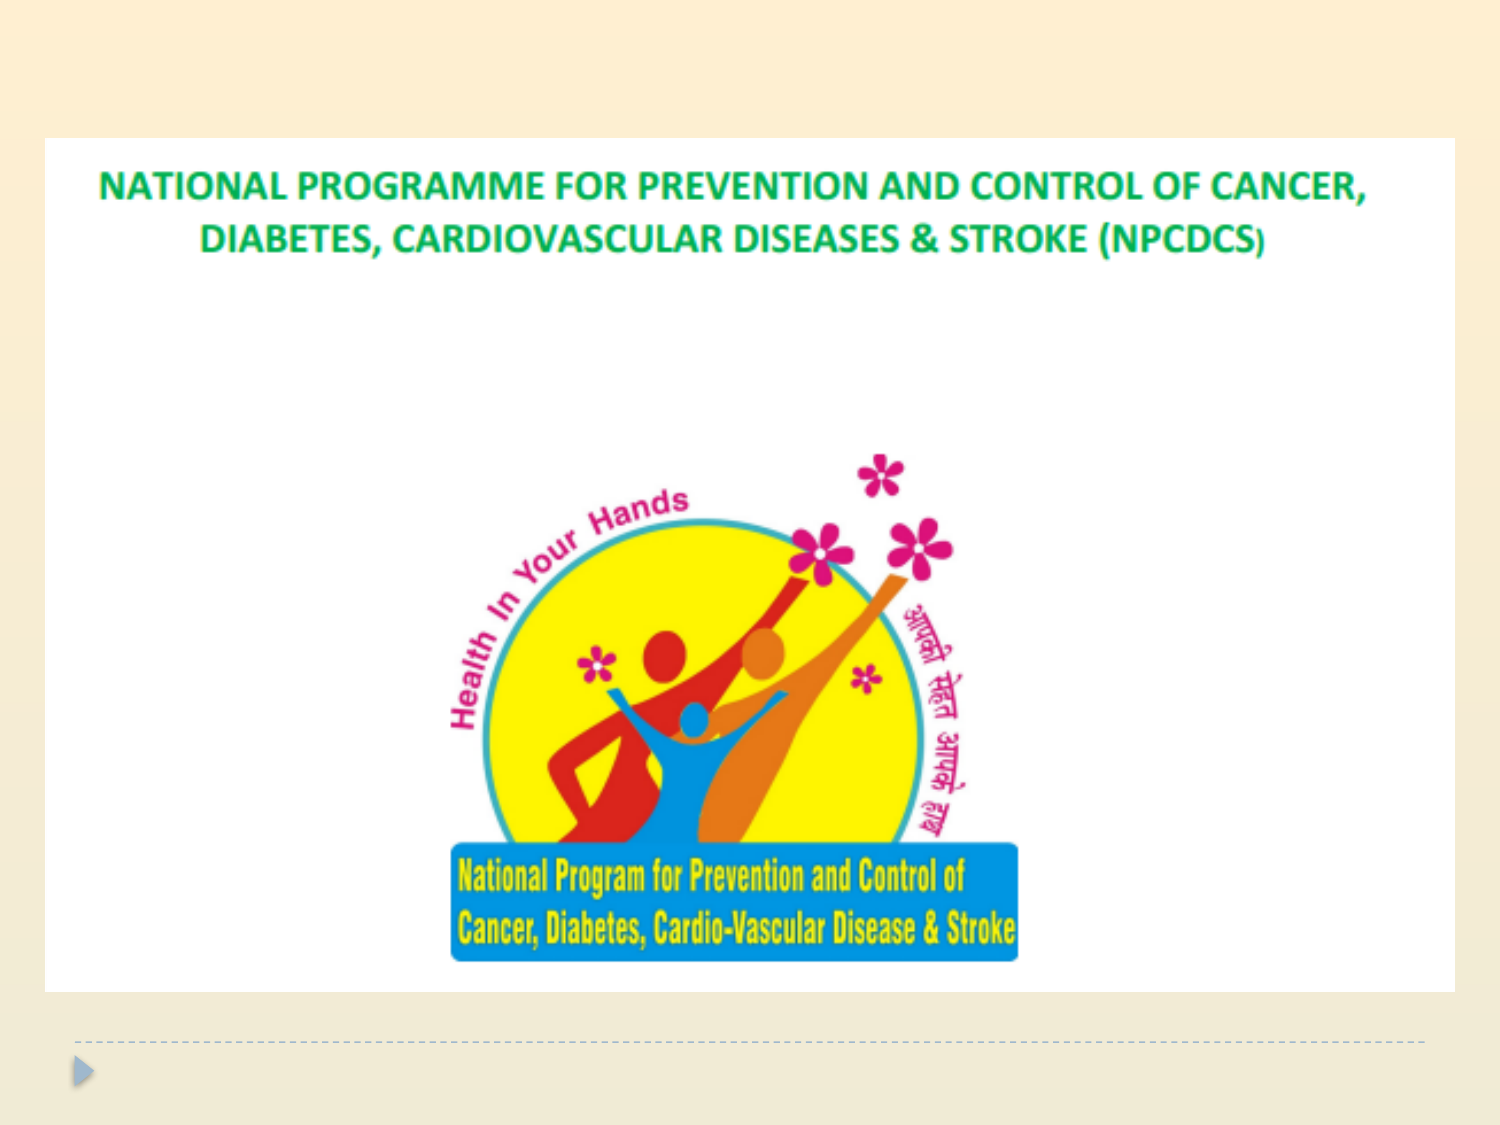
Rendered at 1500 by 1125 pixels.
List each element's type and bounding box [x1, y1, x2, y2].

list [45, 138, 1455, 992]
